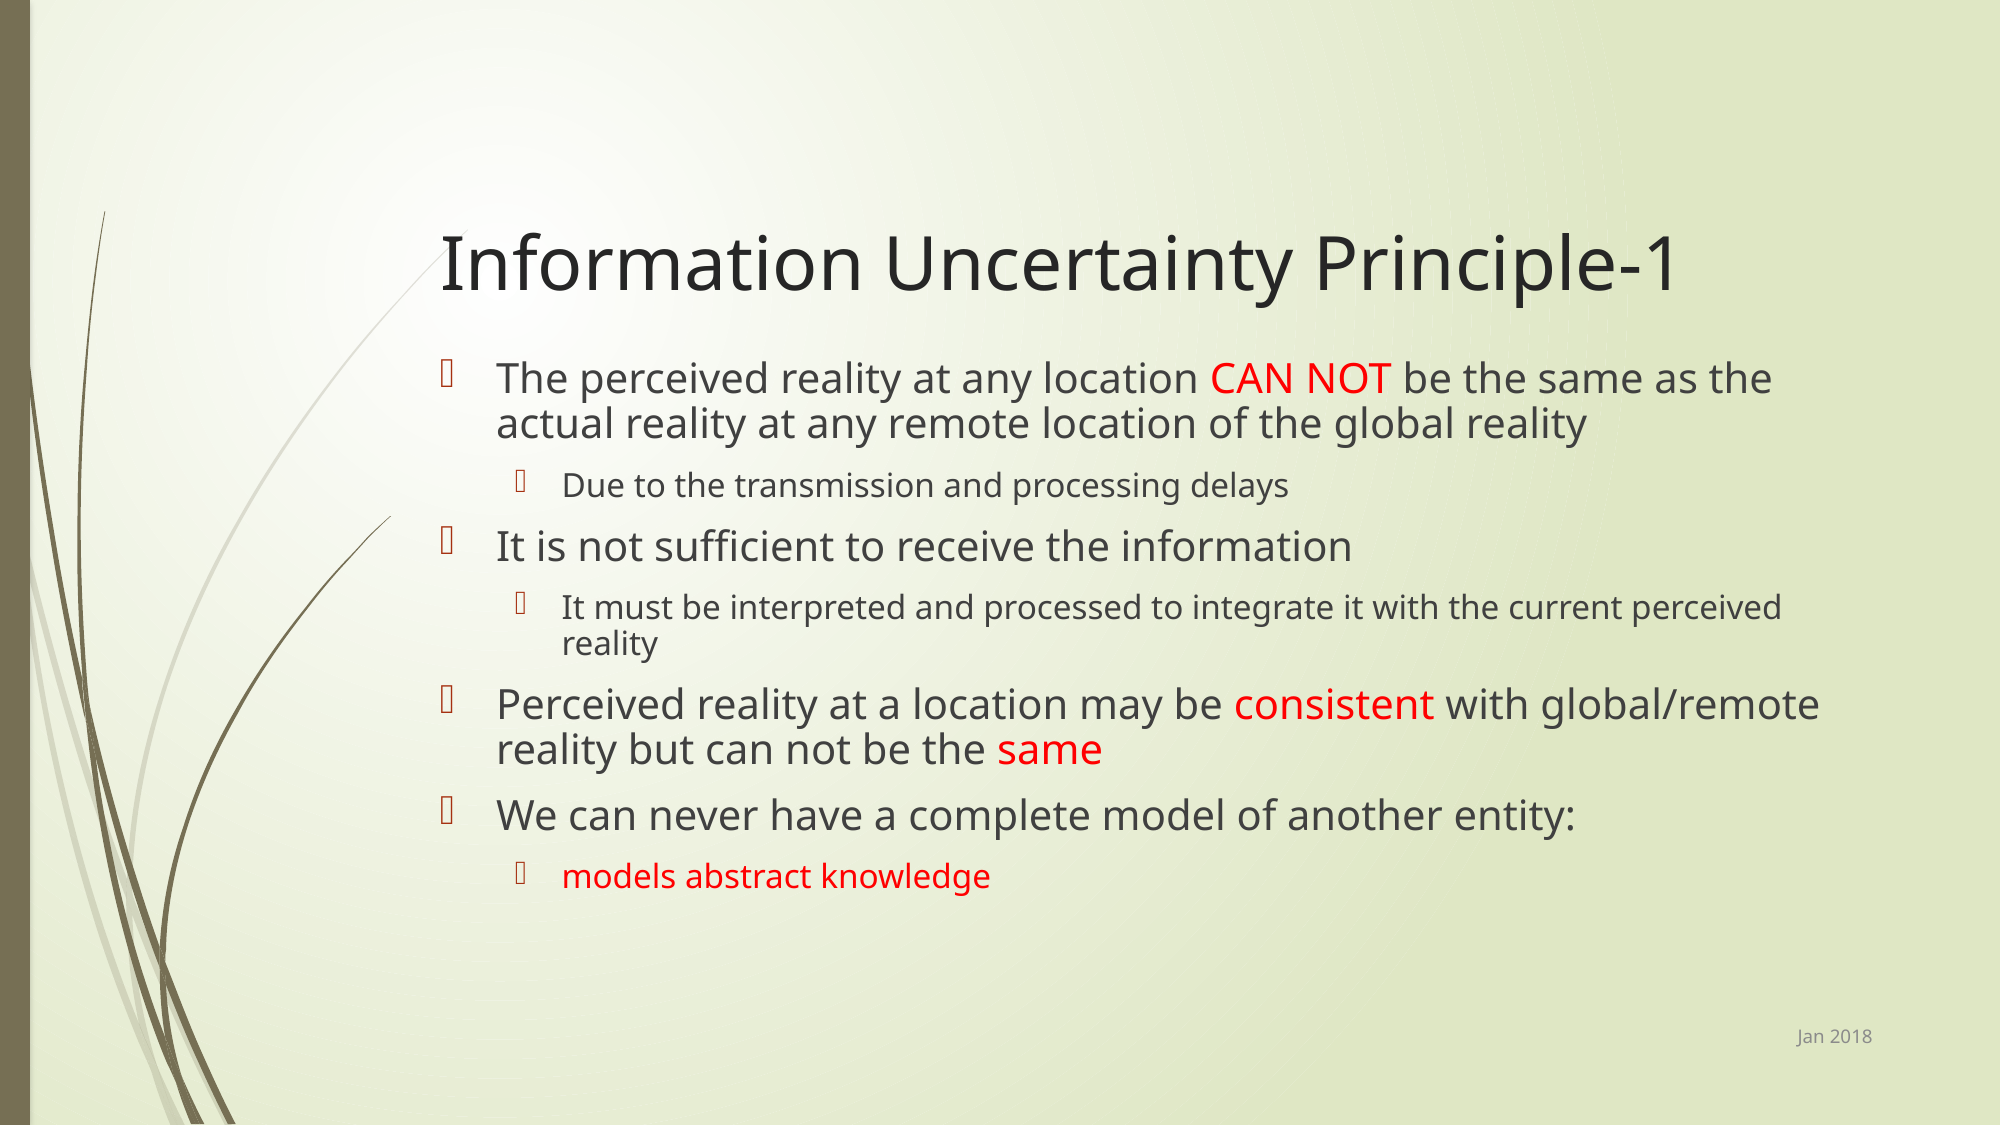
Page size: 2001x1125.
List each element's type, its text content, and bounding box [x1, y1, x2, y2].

list The perceived reality at any location CAN NOT be the same as the actual reality at any remote location of the global reality Due to the transmission and processing delays It is not sufficient to receive the information It must be interpreted and processed to integrate it with the current perceived reality Perceived reality at a location may be consistent with global/remote reality but can not be the same We can never have a complete model of another entity: models abstract knowledge [424, 350, 1888, 988]
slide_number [1699, 1005, 1888, 1067]
title Information Uncertainty Principle-1 [425, 102, 1888, 313]
